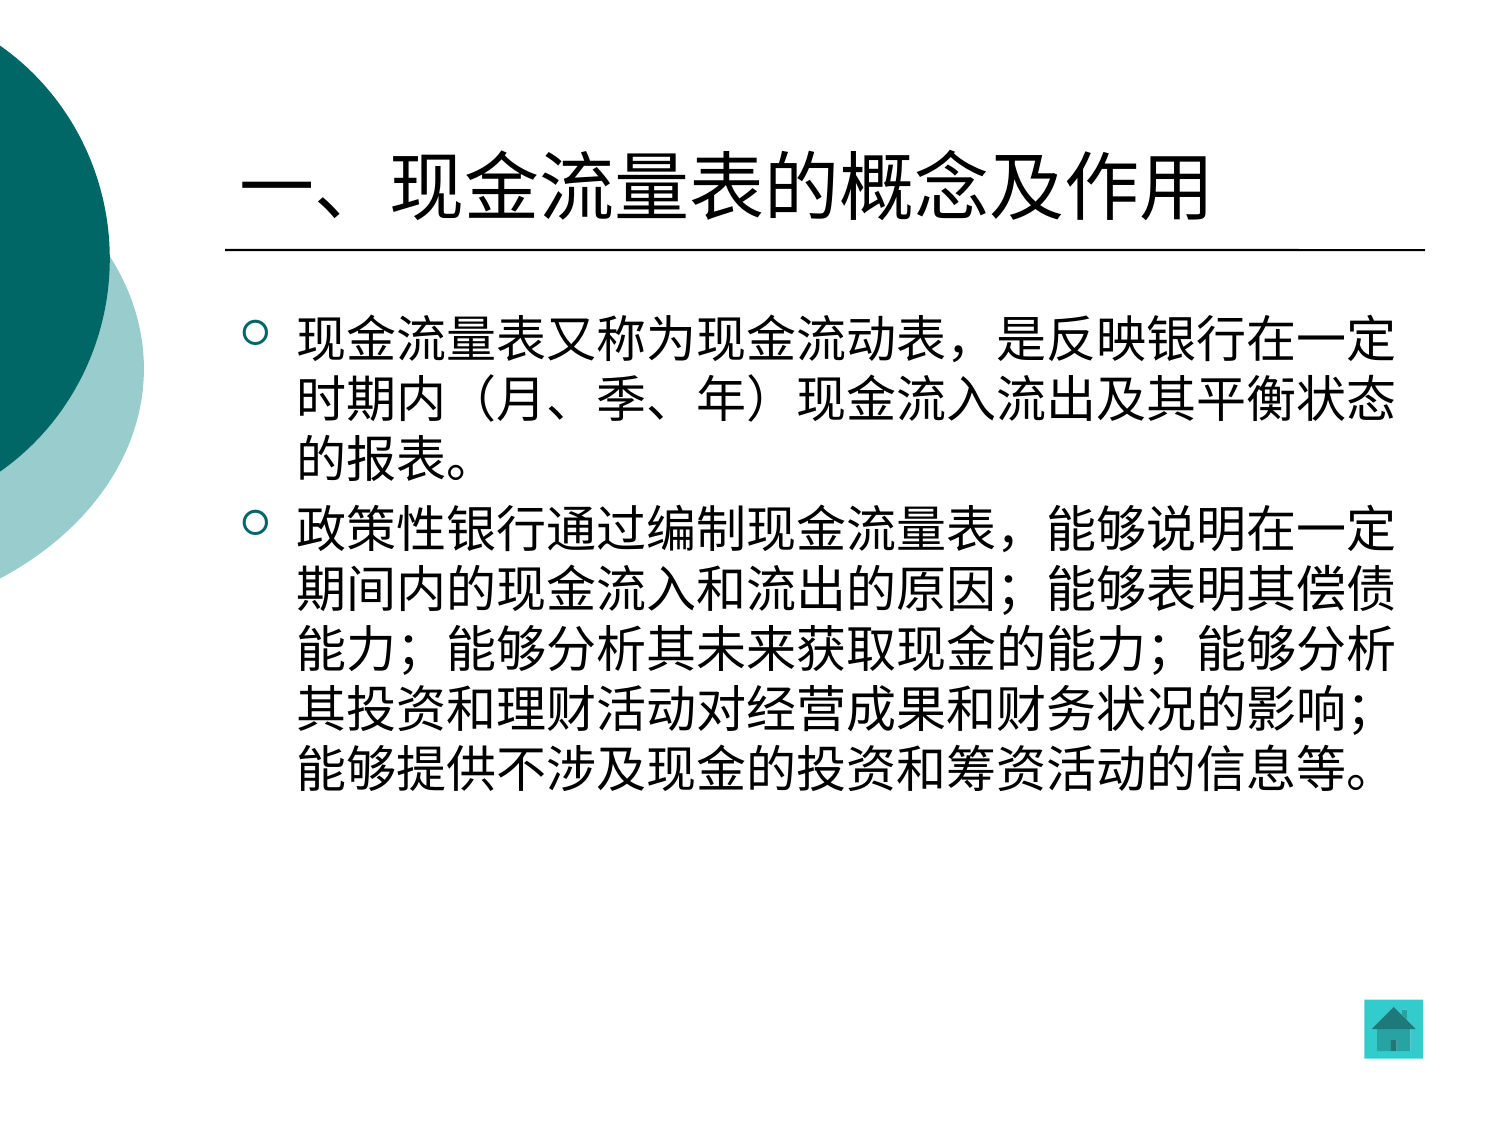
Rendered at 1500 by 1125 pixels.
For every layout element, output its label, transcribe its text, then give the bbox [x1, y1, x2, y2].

title 一、现金流量表的概念及作用 [224, 49, 1425, 238]
list 现金流量表又称为现金流动表，是反映银行在一定时期内（月、季、年）现金流入流出及其平衡状态的报表。 政策性银行通过编制现金流量表，能够说明在一定期间内的现金流入和流出的原因；能够表明其偿债能力；能够分析其未来获取现金的能力；能够分析其投资和理财活动对经营成果和财务状况的影响；能够提供不涉及现金的投资和筹资活动的信息等。 [224, 299, 1425, 975]
text_box [1364, 999, 1424, 1059]
